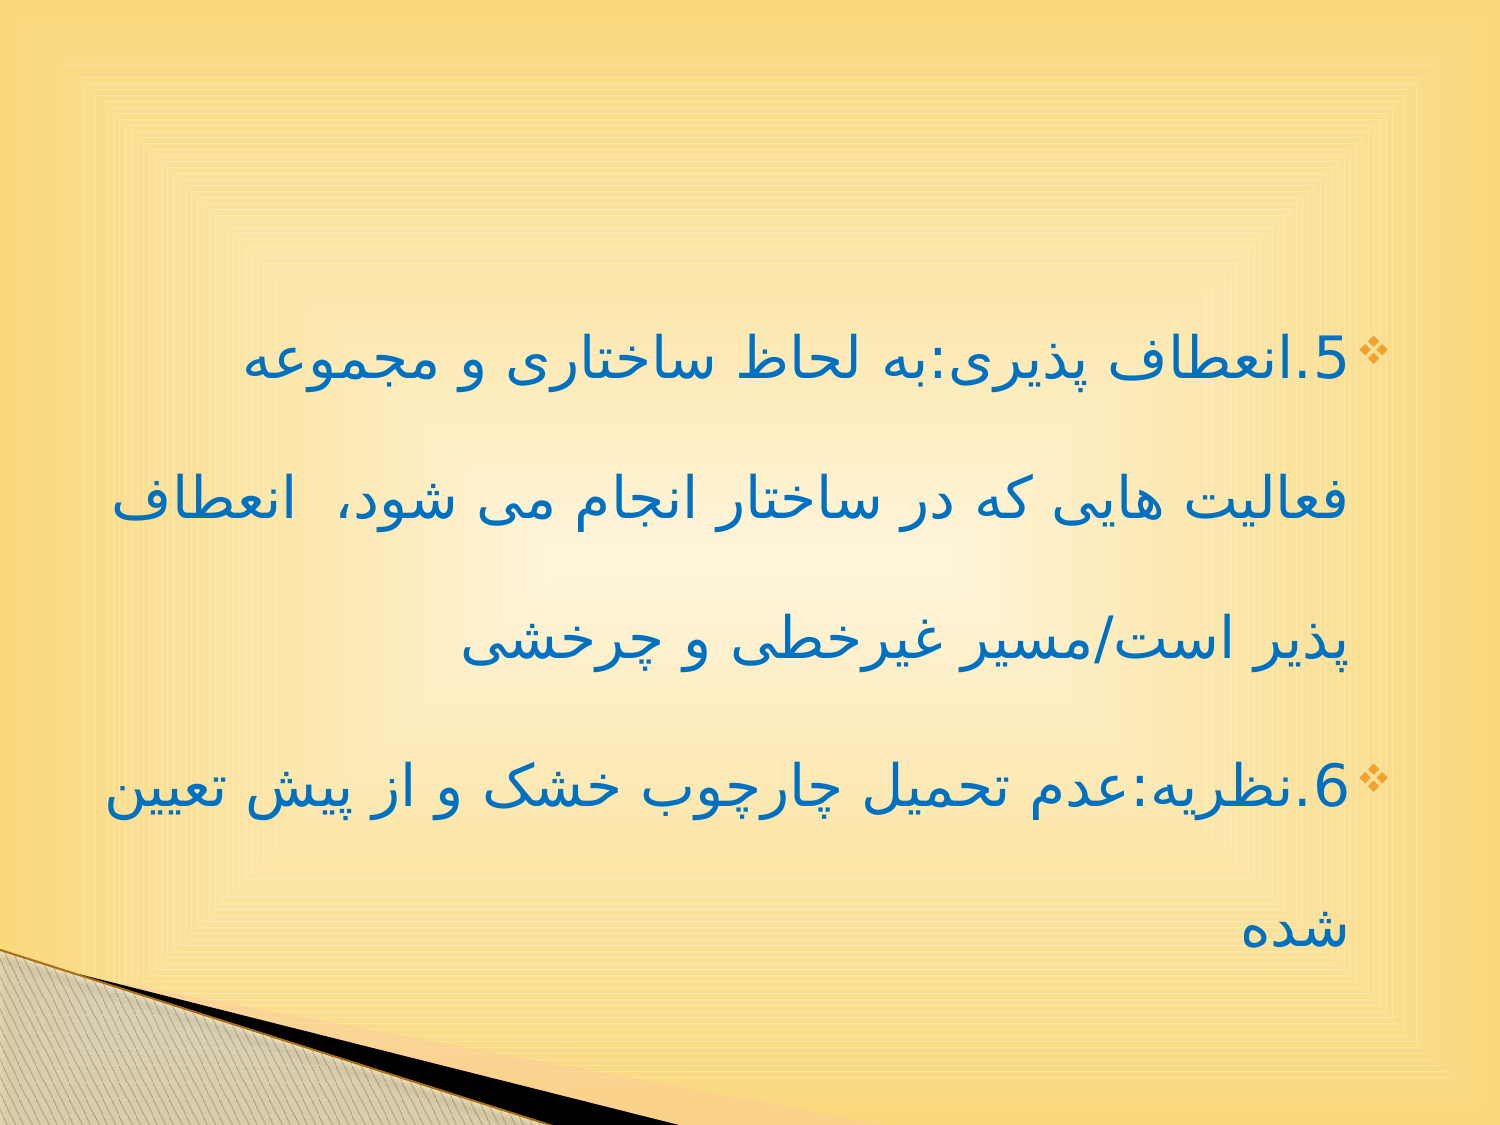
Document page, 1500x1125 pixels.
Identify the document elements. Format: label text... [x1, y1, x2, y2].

list 5.انعطاف پذیری:به لحاظ ساختاری و مجموعه فعالیت هایی که در ساختار انجام می شود، انعطاف پذیر است/مسیر غیرخطی و چرخشی 6.نظریه:عدم تحمیل چارچوب خشک و از پیش تعیین شده [75, 243, 1425, 986]
